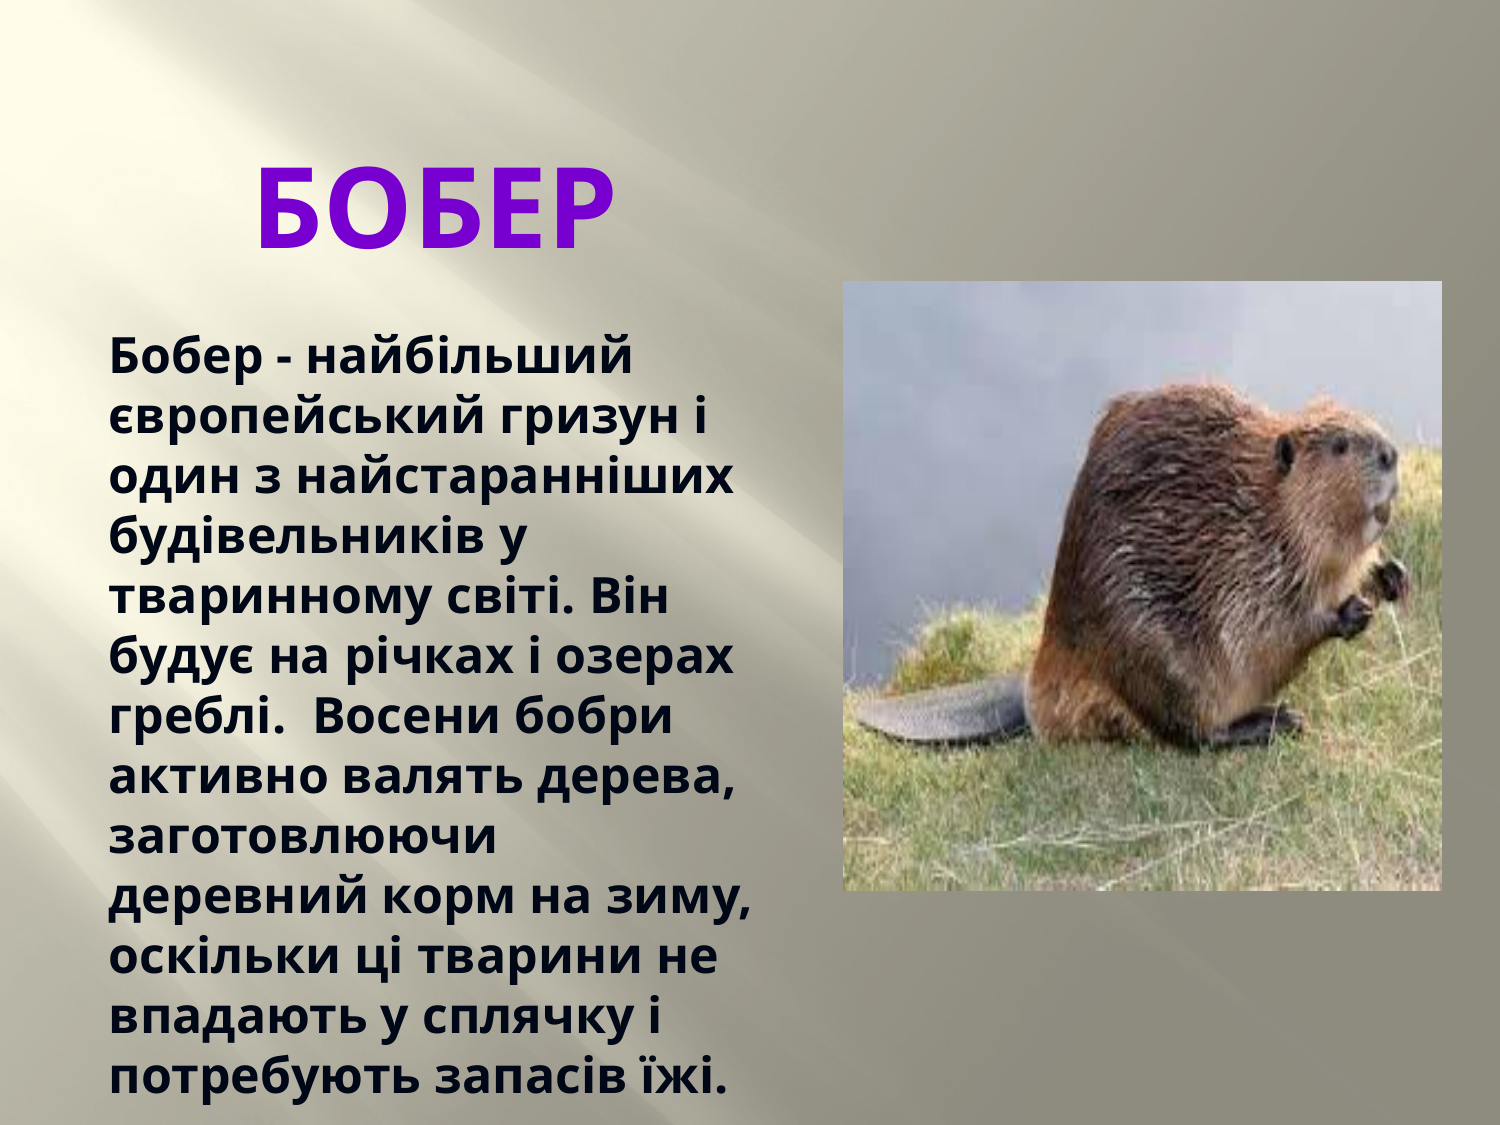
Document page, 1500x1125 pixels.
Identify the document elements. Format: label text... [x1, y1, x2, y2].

text_box Бобер - найбільший європейський гризун і один з найстаранніших будівельників у тваринному світі. Він будує на річках і озерах греблі. Восени бобри активно валять дерева, заготовлюючи деревний корм на зиму, оскільки ці тварини не впадають у сплячку і потребують запасів їжі. [93, 316, 774, 1112]
text_box бобер [228, 128, 642, 279]
picture [843, 280, 1442, 891]
